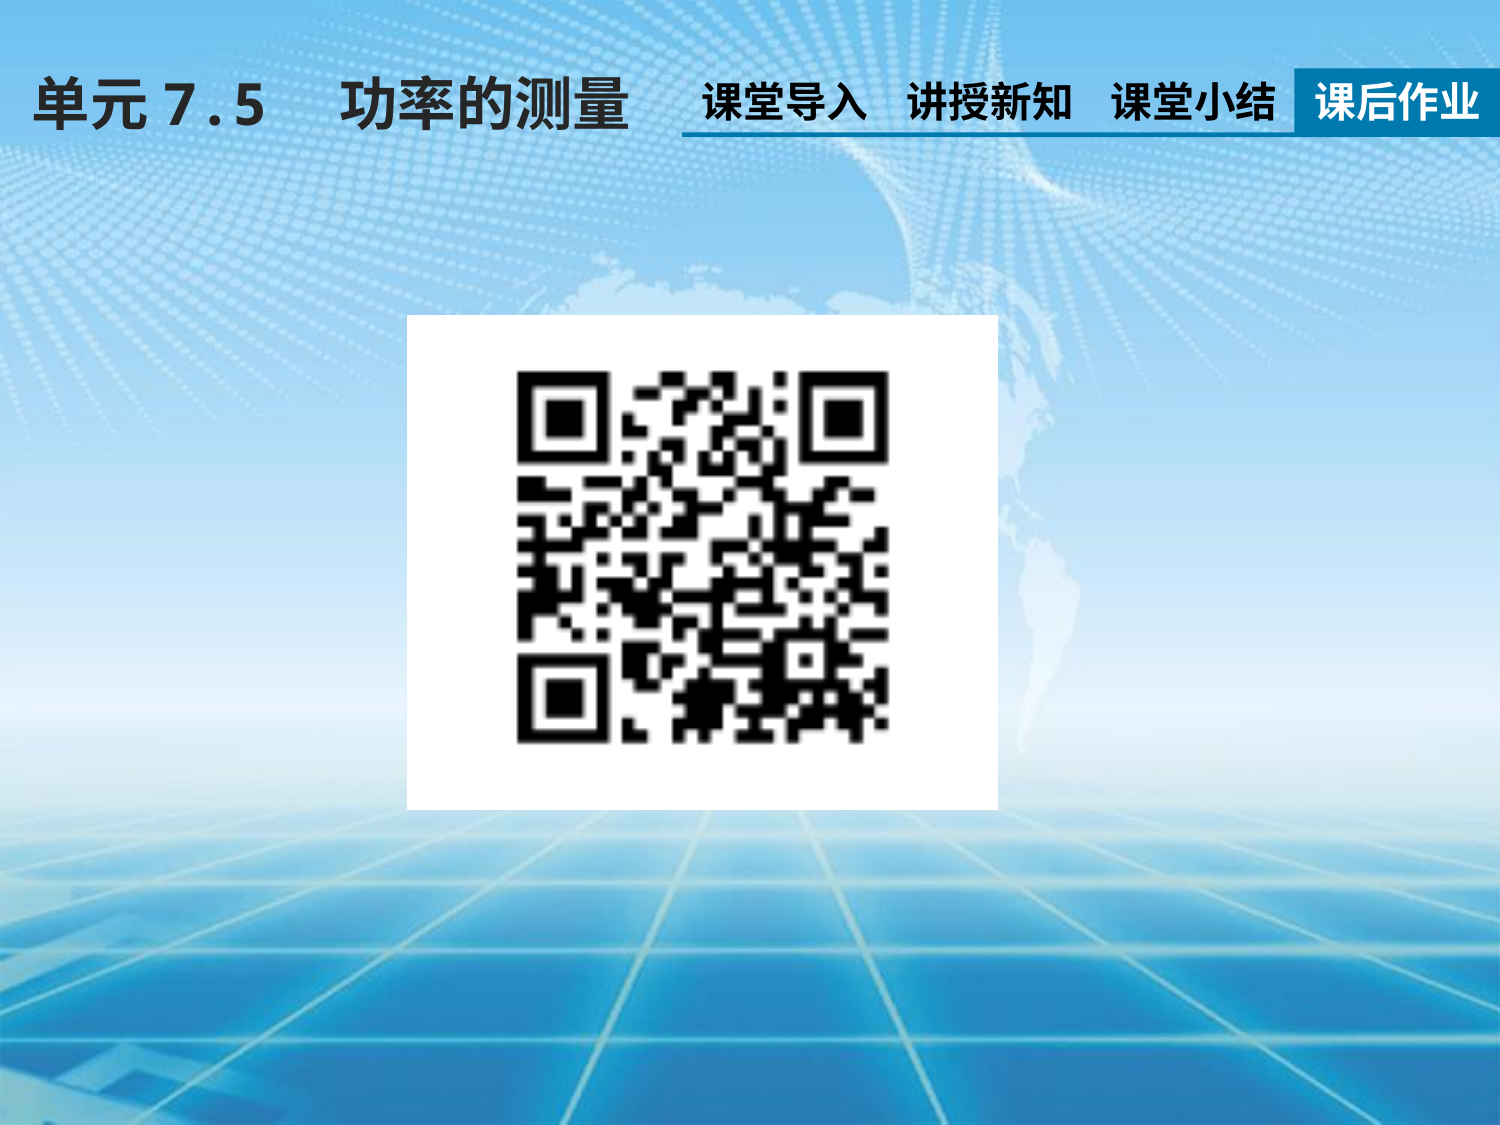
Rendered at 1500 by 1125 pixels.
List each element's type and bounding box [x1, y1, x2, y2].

text_box [16, 59, 1500, 146]
picture [0, 0, 1500, 1125]
